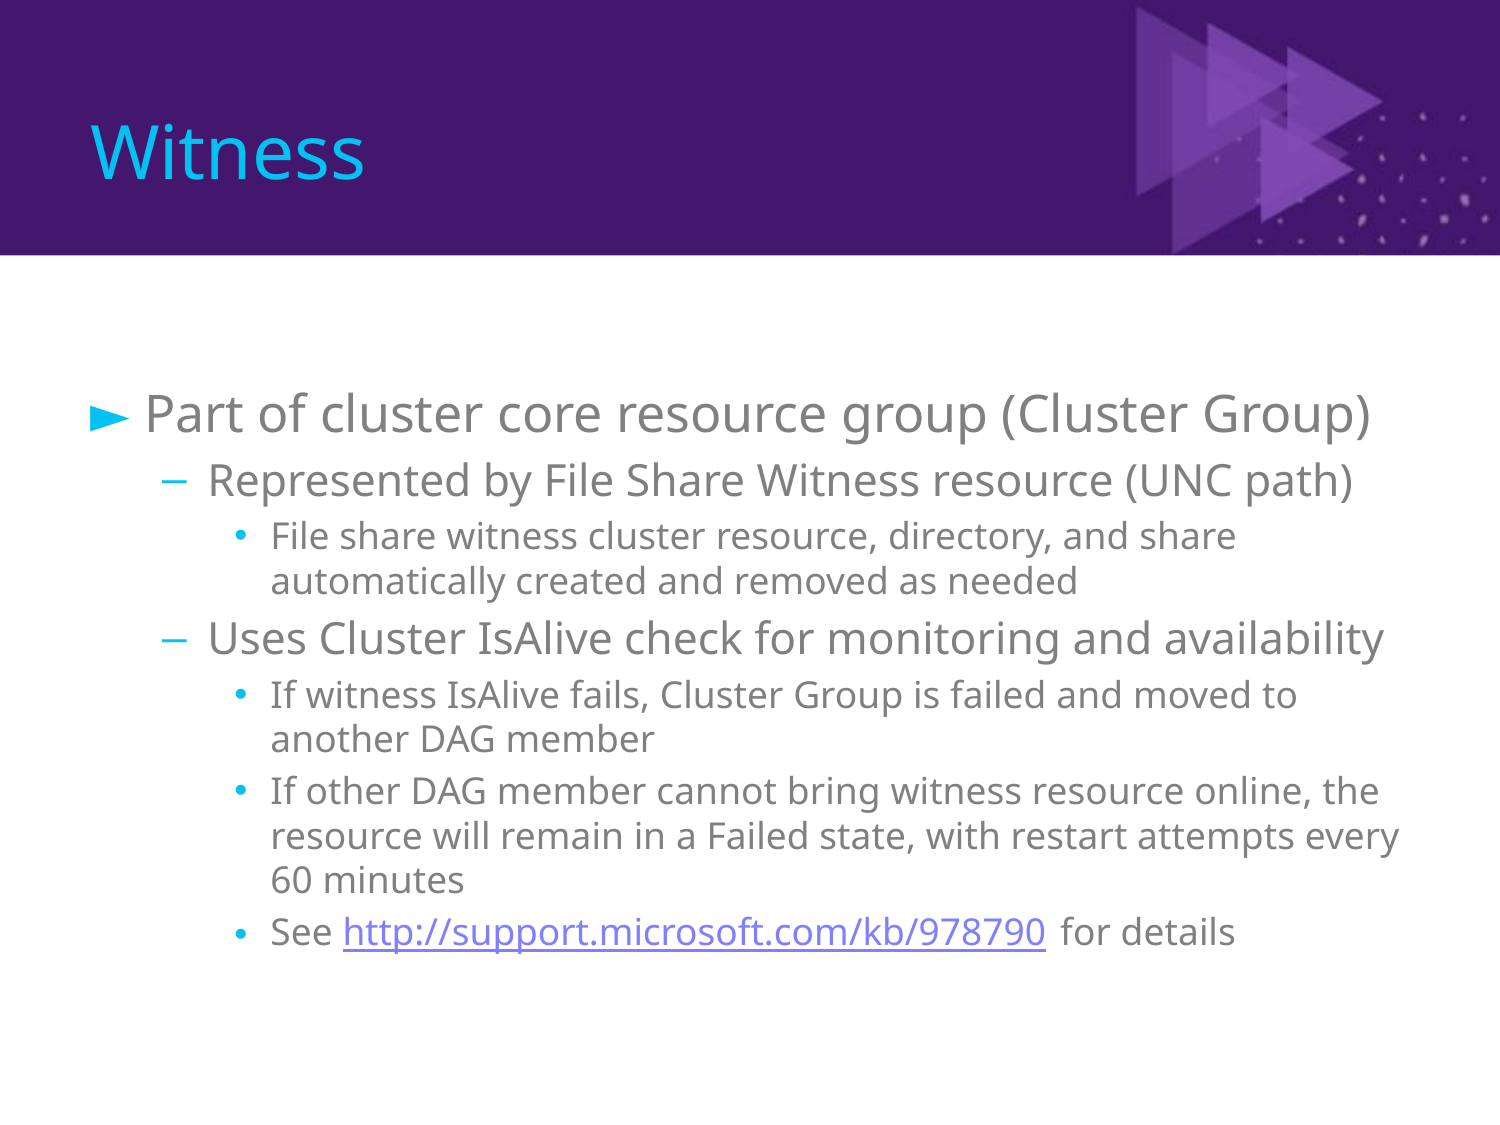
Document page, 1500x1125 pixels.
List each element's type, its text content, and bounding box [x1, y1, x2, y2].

list Part of cluster core resource group (Cluster Group) Represented by File Share Witness resource (UNC path) File share witness cluster resource, directory, and share automatically created and removed as needed Uses Cluster IsAlive check for monitoring and availability If witness IsAlive fails, Cluster Group is failed and moved to another DAG member If other DAG member cannot bring witness resource online, the resource will remain in a Failed state, with restart attempts every 60 minutes See http://support.microsoft.com/kb/978790 for details [75, 373, 1425, 1005]
title Witness [75, 56, 1425, 244]
picture [0, 0, 1500, 255]
